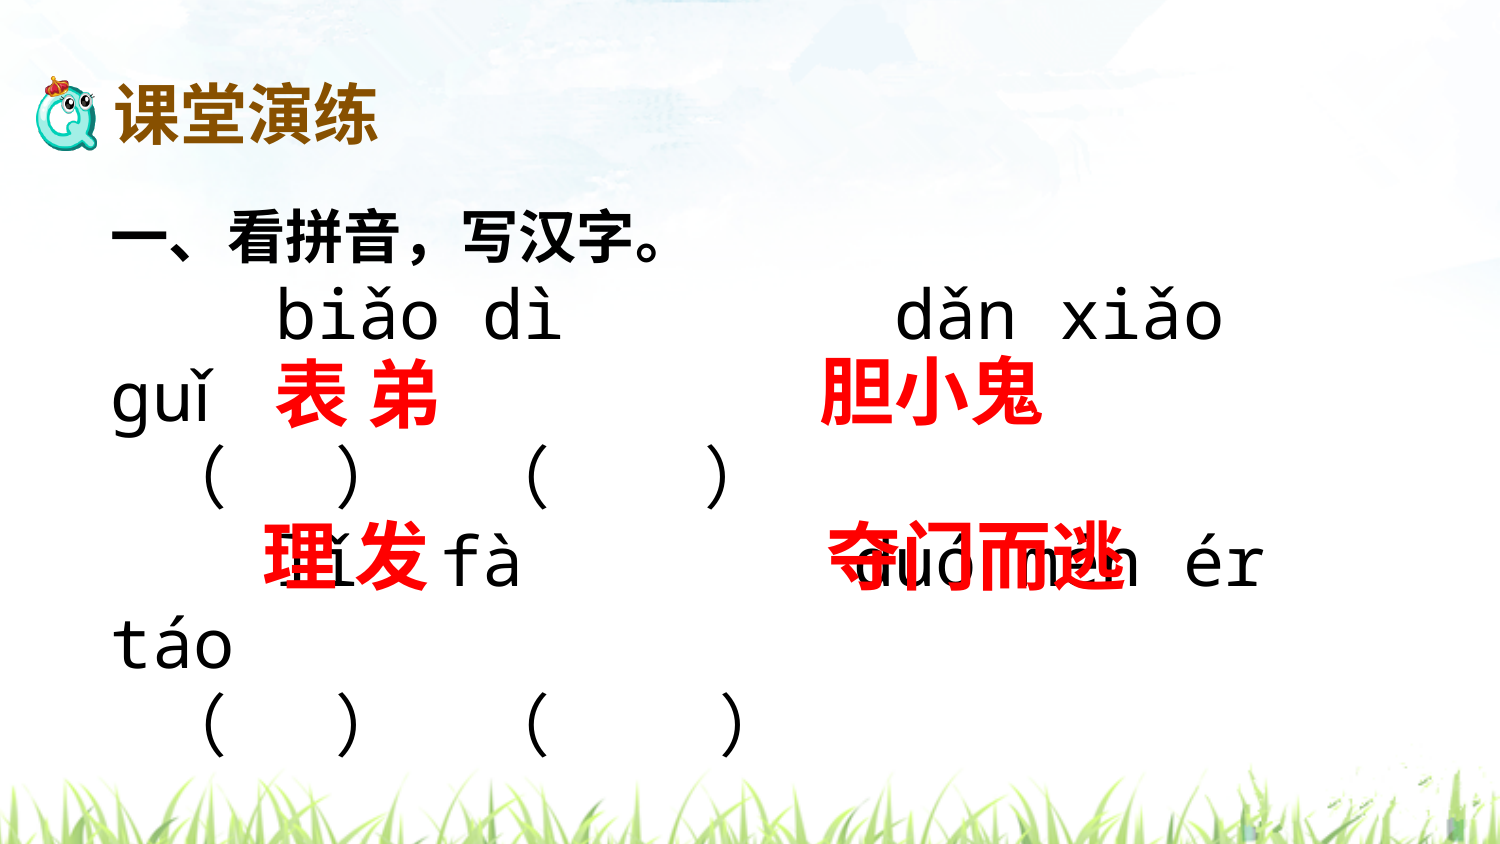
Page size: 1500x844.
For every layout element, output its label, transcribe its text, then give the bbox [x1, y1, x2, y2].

text_box 课堂演练 [102, 67, 432, 159]
text_box 理 发 [251, 504, 561, 606]
text_box 夺门而逃 [814, 504, 1140, 606]
text_box 胆小鬼 [808, 338, 1118, 440]
picture [0, 0, 1500, 844]
text_box 表 弟 [263, 341, 573, 443]
text_box 一、看拼音，写汉字。 biǎo dì dǎn xiǎo ɡuǐ （ ） （ ） lǐ fà duó mén ér táo （ ） （ ） [99, 194, 1314, 771]
